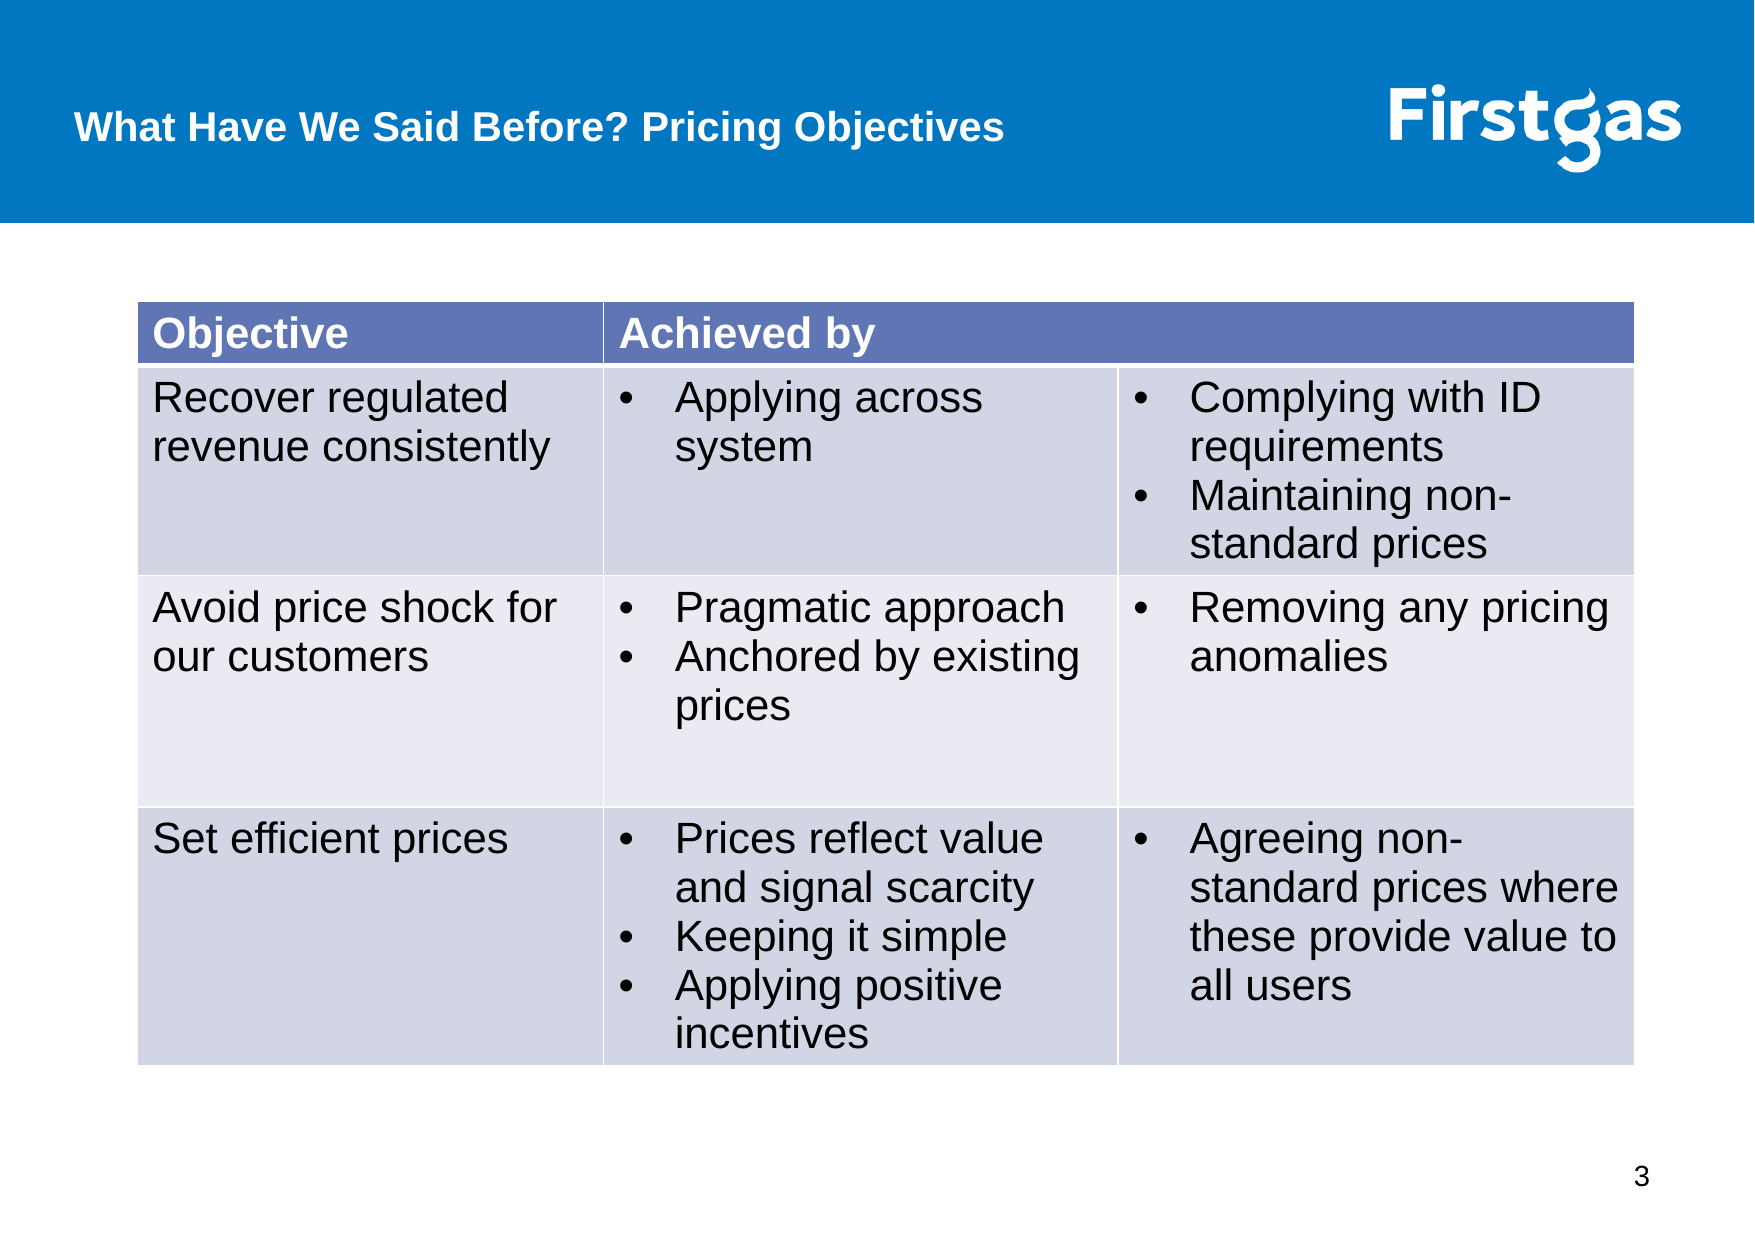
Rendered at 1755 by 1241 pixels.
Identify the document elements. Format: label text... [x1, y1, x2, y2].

table_cell Applying across system [604, 368, 1117, 575]
table_cell Avoid price shock for our customers [138, 576, 603, 806]
text_box What Have We Said Before? Pricing Objectives [73, 78, 1350, 148]
table_cell Prices reflect value and signal scarcity Keeping it simple Applying positive incentives [604, 808, 1117, 1065]
picture [0, 0, 1755, 1241]
table_cell Recover regulated revenue consistently [138, 368, 603, 575]
table_cell Agreeing non-standard prices where these provide value to all users [1119, 808, 1634, 1065]
table_cell Pragmatic approach Anchored by existing prices [604, 576, 1117, 806]
table_cell Removing any pricing anomalies [1119, 576, 1634, 806]
table_header Achieved by [604, 302, 1634, 363]
table_header Objective [138, 302, 603, 363]
slide_number 3 [1257, 1149, 1667, 1216]
table_cell Complying with ID requirements Maintaining non-standard prices [1119, 368, 1634, 575]
table_cell Set efficient prices [138, 808, 603, 1065]
